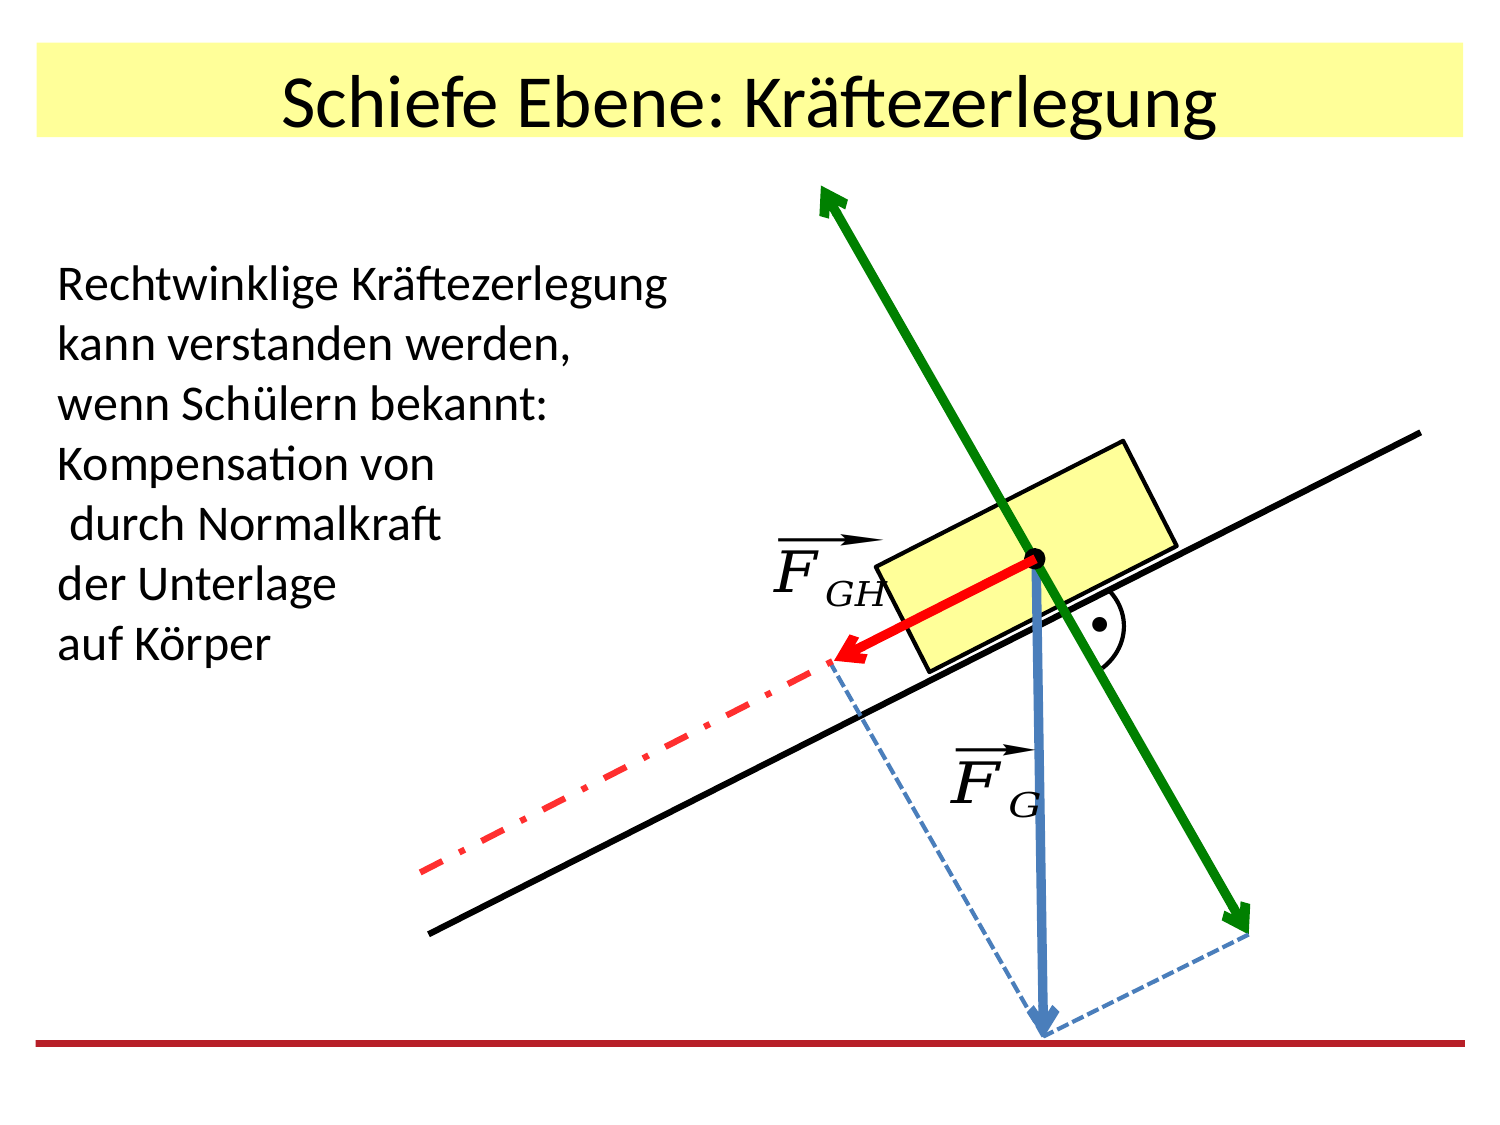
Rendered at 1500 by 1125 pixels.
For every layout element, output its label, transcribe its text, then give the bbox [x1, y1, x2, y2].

title Schiefe Ebene: Kräftezerlegung [75, 45, 1425, 233]
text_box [419, 185, 1421, 1039]
